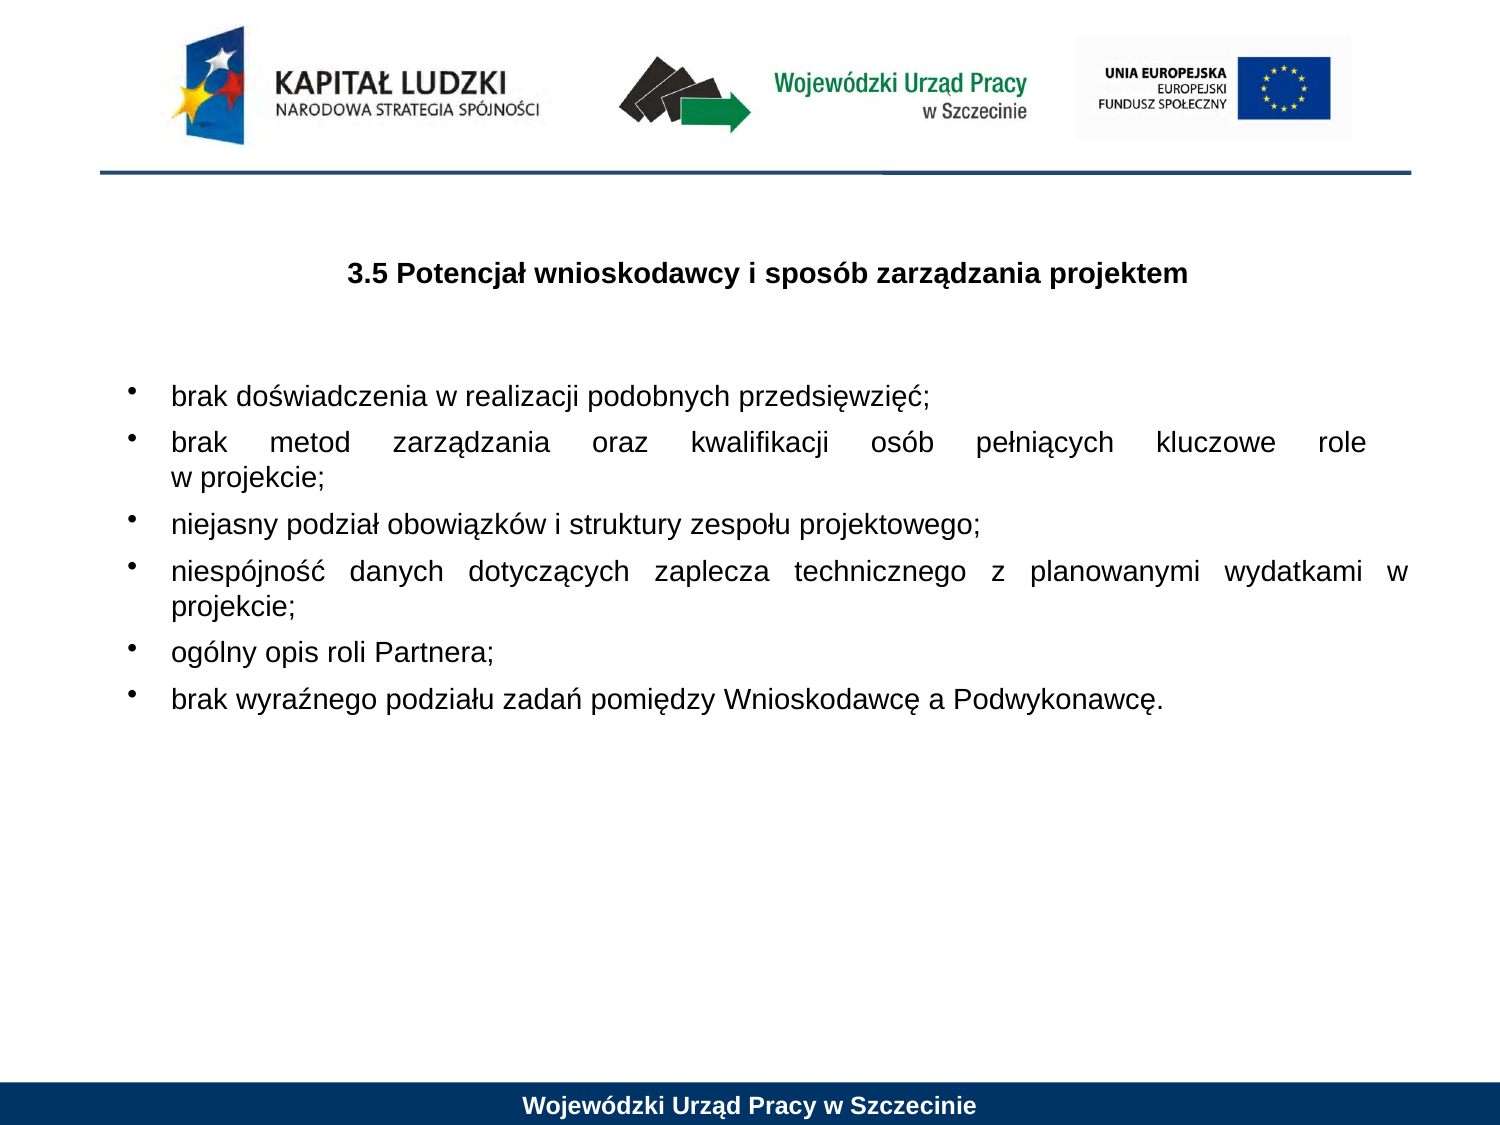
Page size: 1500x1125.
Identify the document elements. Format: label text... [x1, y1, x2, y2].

list 3.5 Potencjał wnioskodawcy i sposób zarządzania projektem brak doświadczenia w realizacji podobnych przedsięwzięć; brak metod zarządzania oraz kwalifikacji osób pełniących kluczowe role w projekcie; niejasny podział obowiązków i struktury zespołu projektowego; niespójność danych dotyczących zaplecza technicznego z planowanymi wydatkami w projekcie; ogólny opis roli Partnera; brak wyraźnego podziału zadań pomiędzy Wnioskodawcę a Podwykonawcę. [111, 196, 1426, 1003]
picture [159, 24, 1353, 149]
